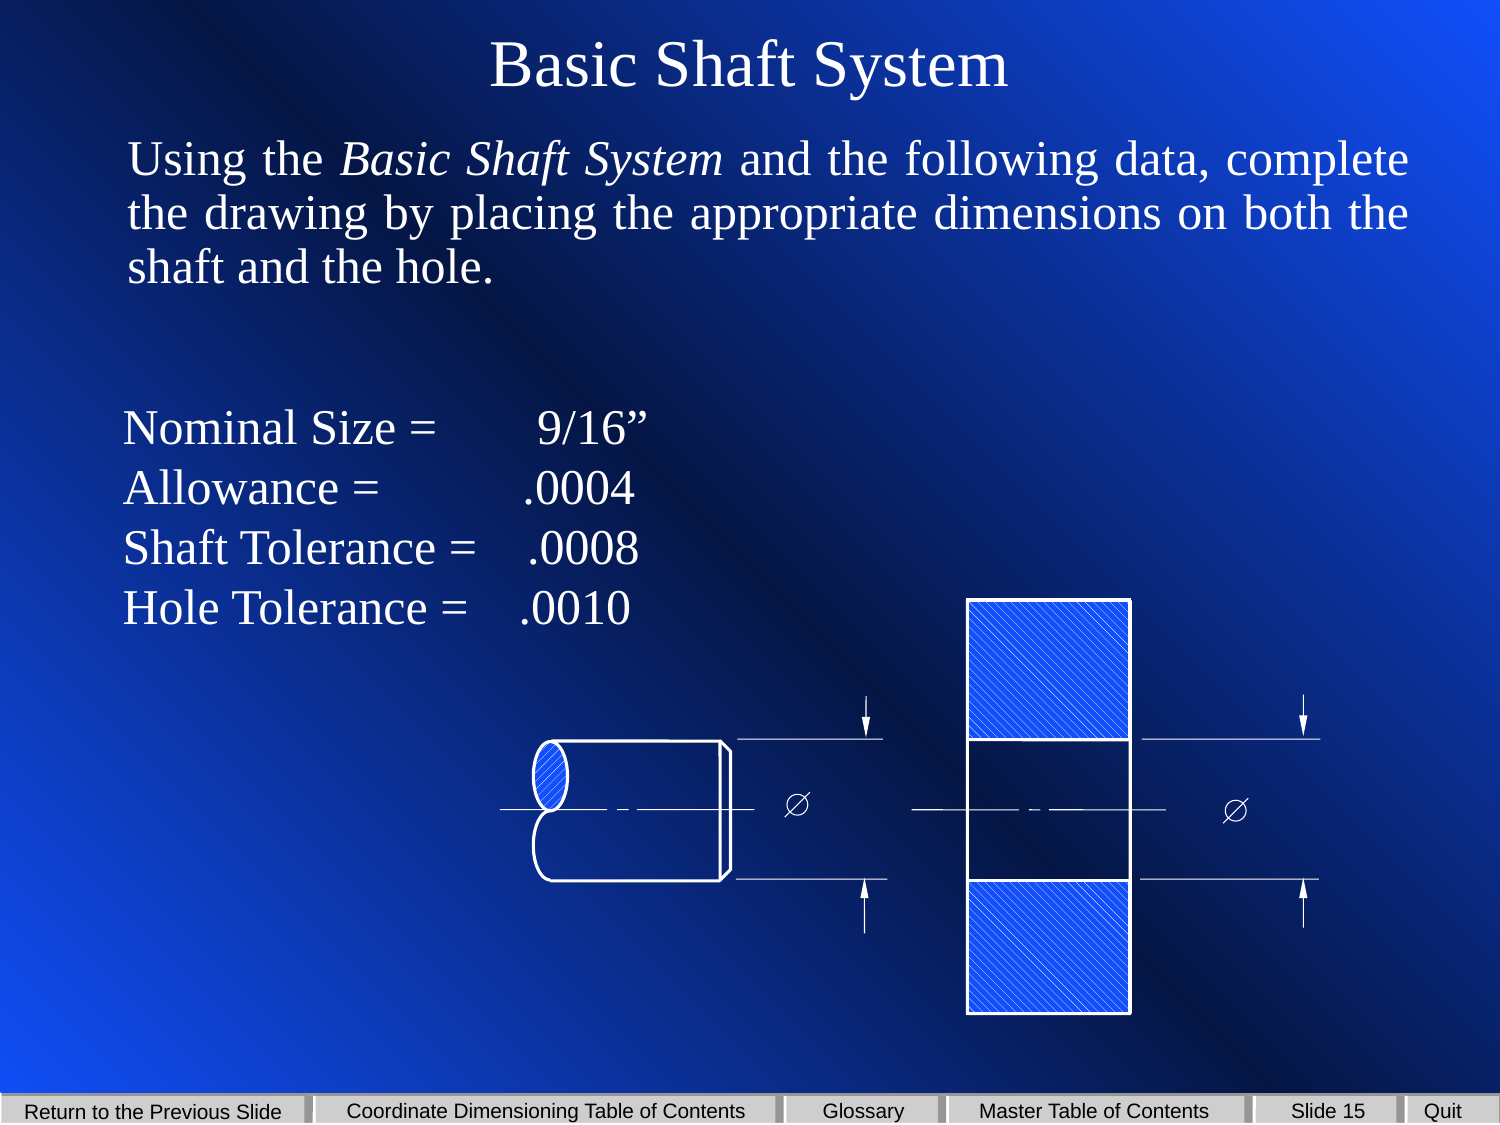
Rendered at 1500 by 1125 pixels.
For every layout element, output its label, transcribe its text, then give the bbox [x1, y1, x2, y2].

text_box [1222, 797, 1249, 824]
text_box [499, 599, 1321, 1014]
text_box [784, 791, 811, 818]
title Basic Shaft System [111, 11, 1388, 108]
list Using the Basic Shaft System and the following data, complete the drawing by placing the appropriate dimensions on both the shaft and the hole. [111, 124, 1426, 326]
text_box Nominal Size = 9/16” Allowance = .0004 Shaft Tolerance = .0008 Hole Tolerance = .0010 [107, 387, 664, 643]
